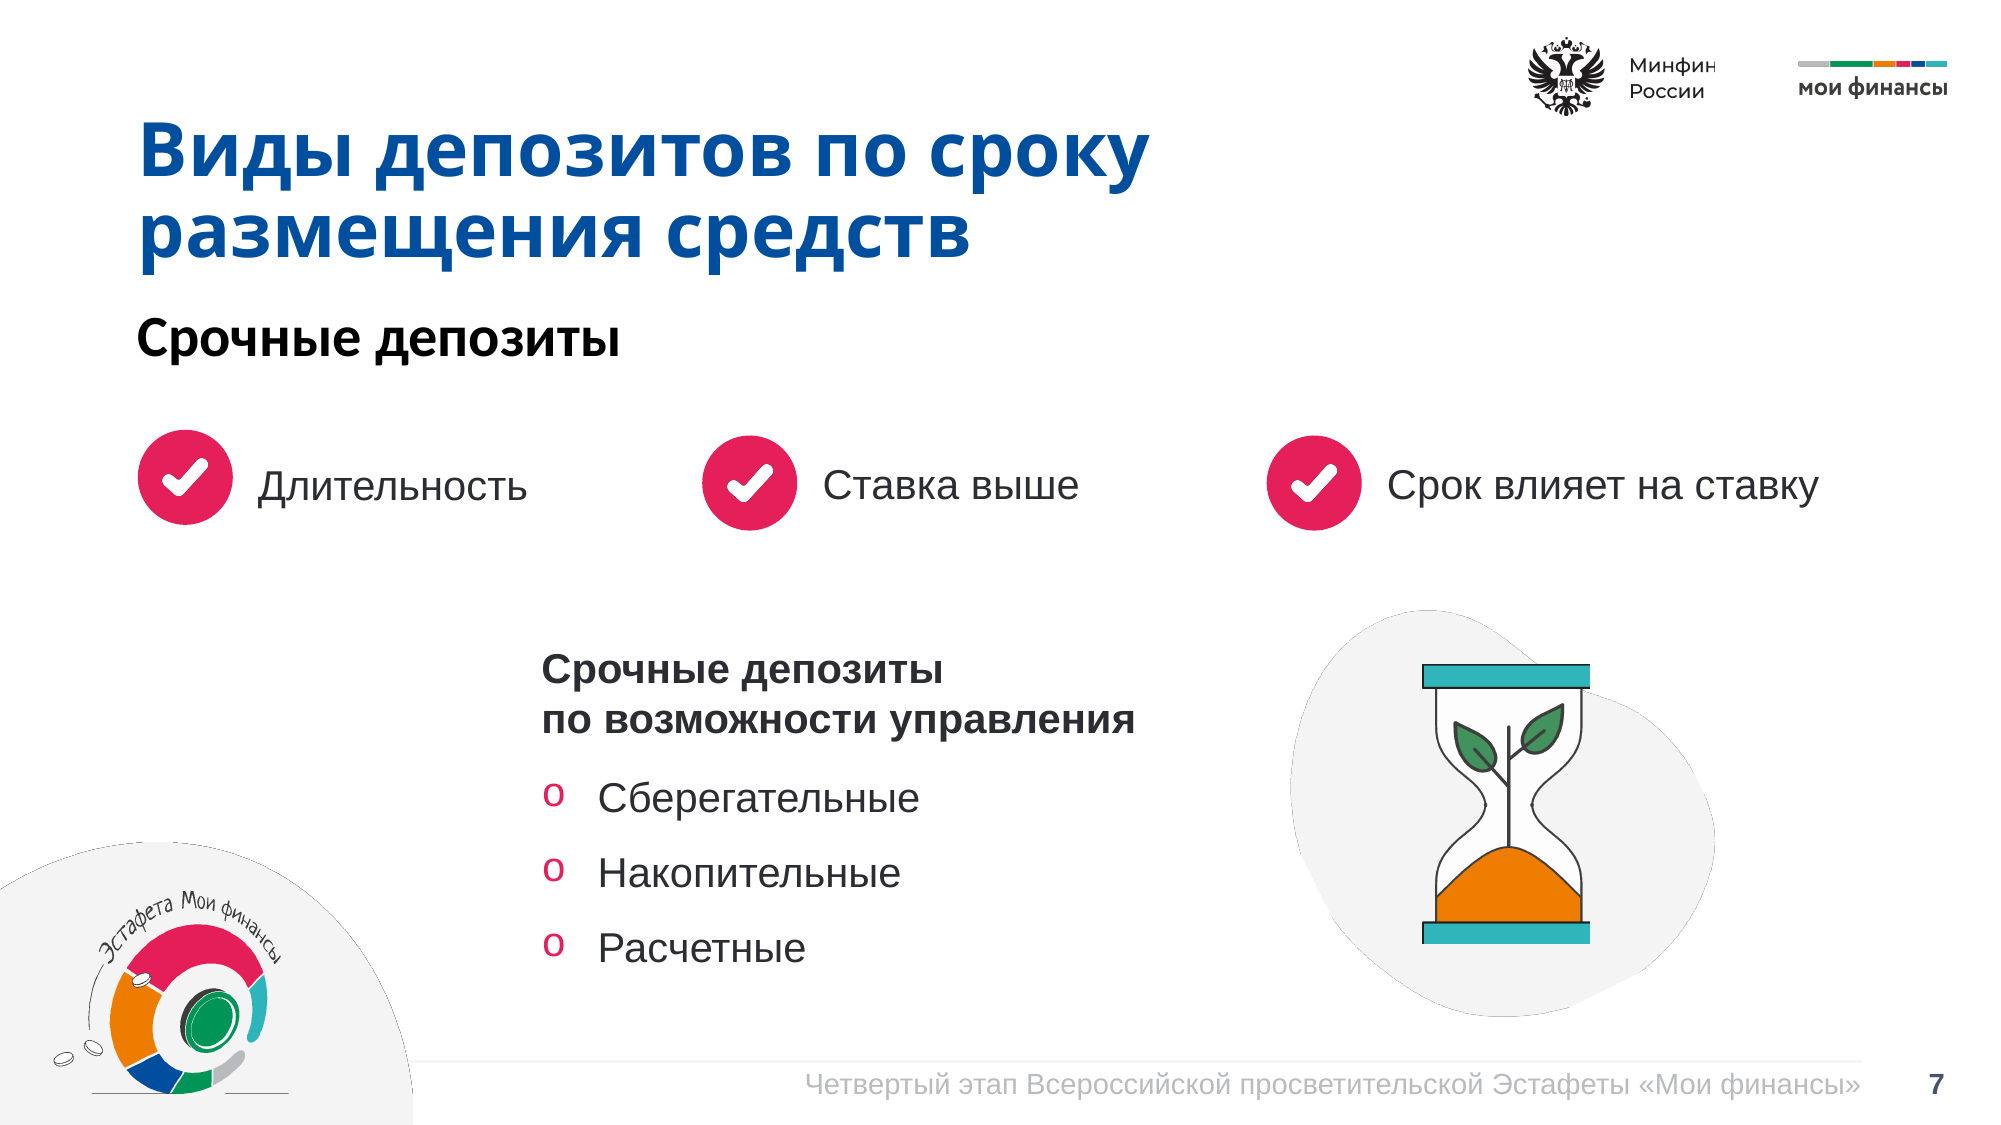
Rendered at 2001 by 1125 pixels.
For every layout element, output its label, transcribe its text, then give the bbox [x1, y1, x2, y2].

text_box Ставка выше [822, 457, 1185, 508]
picture [1246, 527, 1761, 1083]
picture [727, 464, 773, 502]
text_box Срочные депозиты по возможности управления [541, 641, 1267, 742]
title Виды депозитов по сроку размещения средств [137, 111, 1304, 267]
text_box Cберегательные Накопительные Расчетные [541, 770, 972, 971]
text_box Срок влияет на ставку [1386, 457, 1850, 508]
picture [1291, 464, 1337, 502]
text_box Срочные депозиты [137, 306, 687, 374]
picture [0, 842, 414, 1125]
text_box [137, 429, 234, 526]
picture [1528, 37, 1715, 116]
text_box [1266, 435, 1362, 531]
text_box [702, 435, 798, 531]
picture [1798, 61, 1947, 99]
text_box Длительность [257, 458, 622, 510]
text_box 7 [1862, 1065, 1945, 1125]
